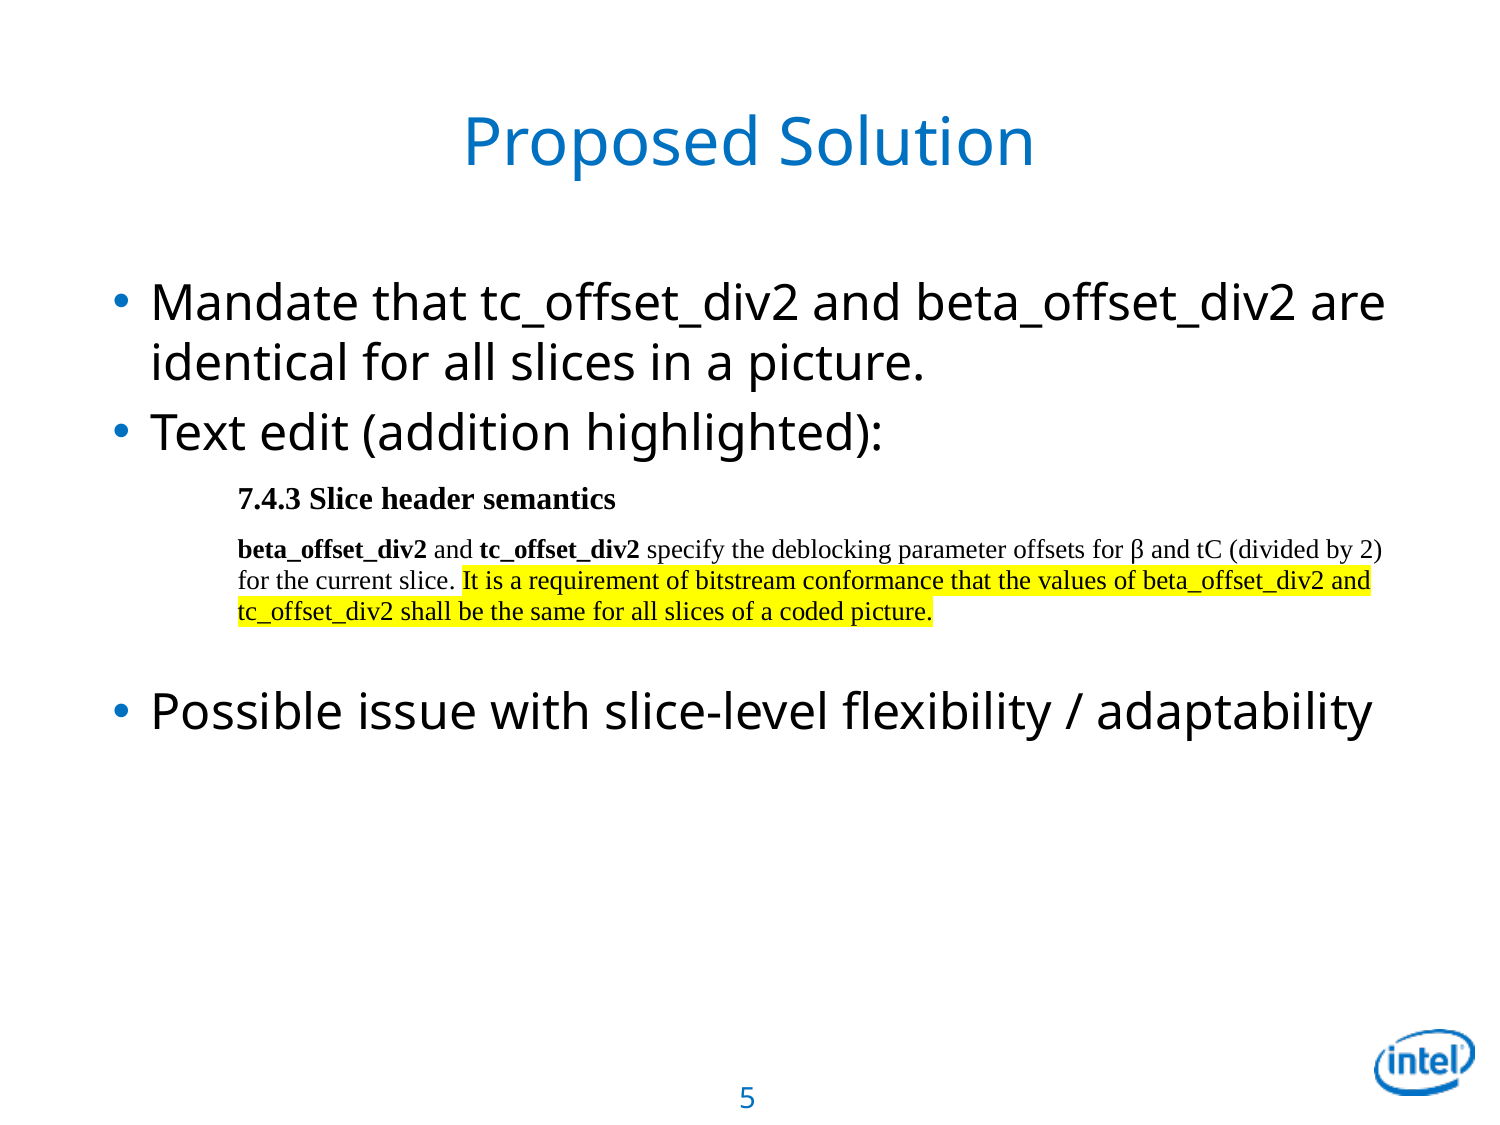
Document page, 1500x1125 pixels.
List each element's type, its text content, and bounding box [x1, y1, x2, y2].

list Mandate that tc_offset_div2 and beta_offset_div2 are identical for all slices in a picture. Text edit (addition highlighted): Possible issue with slice-level flexibility / adaptability [75, 262, 1425, 1005]
picture [1374, 1029, 1475, 1096]
picture [237, 457, 1388, 628]
title Proposed Solution [75, 45, 1425, 233]
